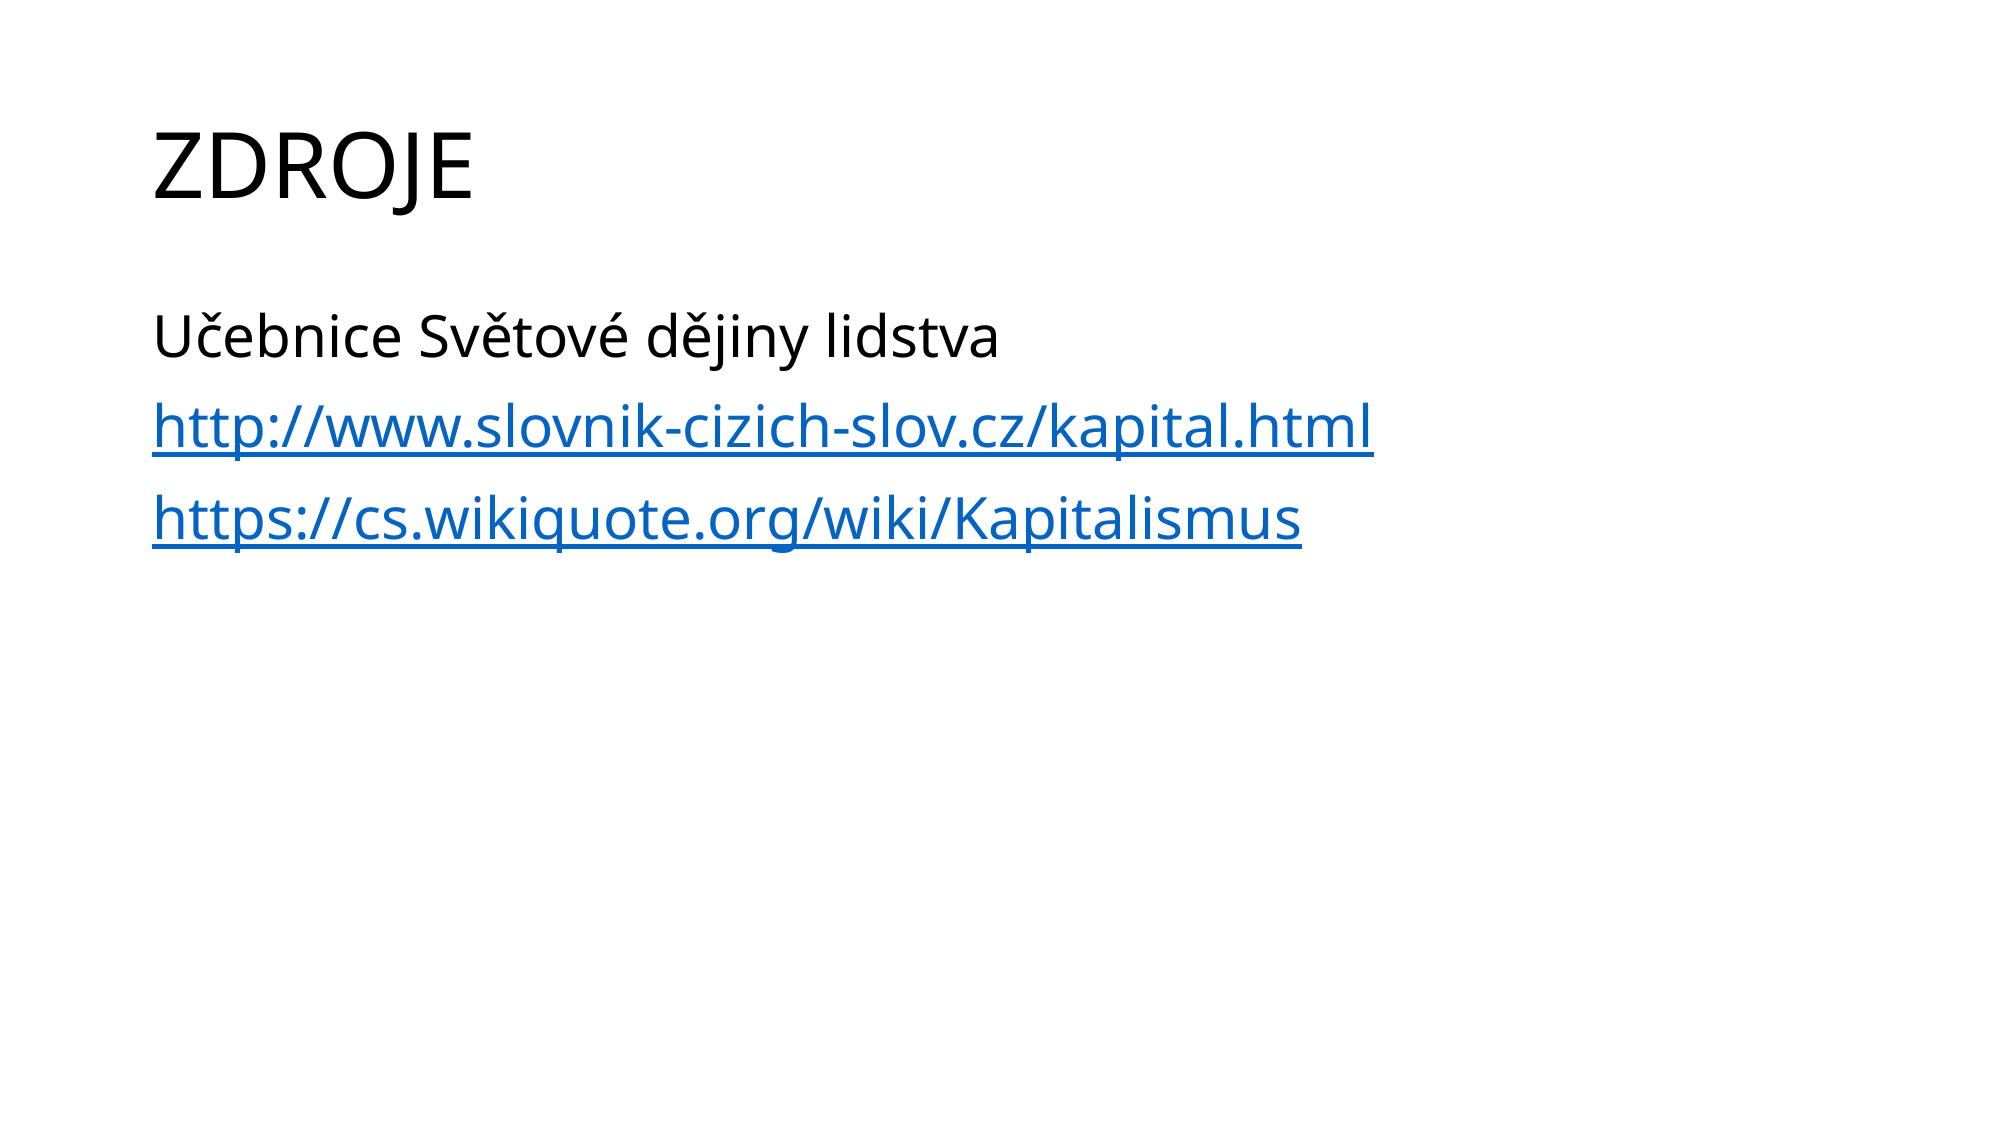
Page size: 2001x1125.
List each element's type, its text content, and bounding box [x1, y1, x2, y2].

list Učebnice Světové dějiny lidstva http://www.slovnik-cizich-slov.cz/kapital.html https://cs.wikiquote.org/wiki/Kapitalismus [137, 299, 1863, 1014]
title ZDROJE [137, 59, 1863, 278]
